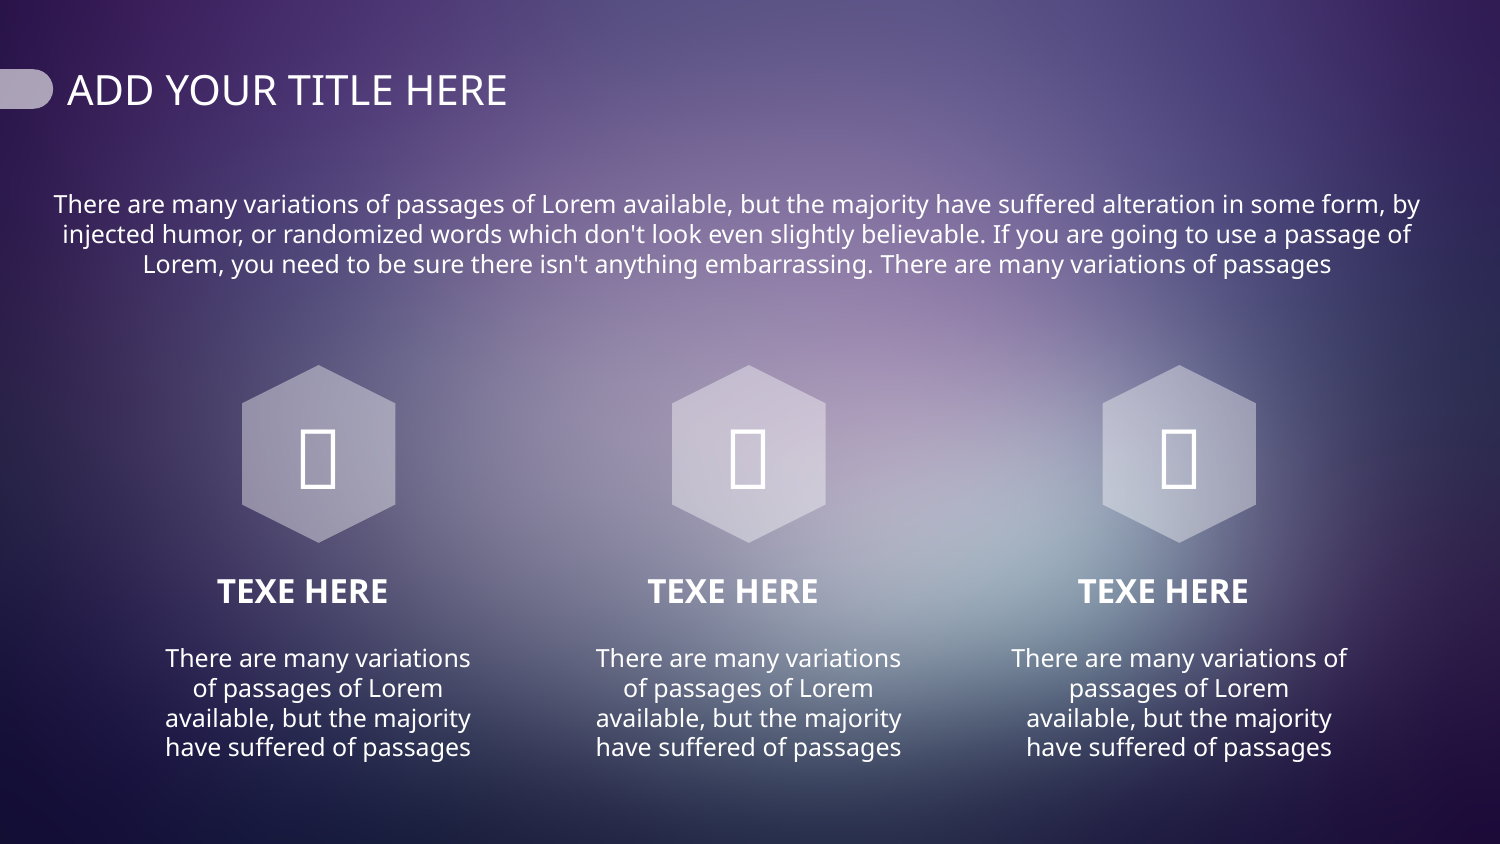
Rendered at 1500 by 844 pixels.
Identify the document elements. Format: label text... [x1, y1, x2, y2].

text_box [1003, 562, 1356, 767]
text_box There are many variations of passages of Lorem available, but the majority have suffered alteration in some form, by injected humor, or randomized words which don't look even slightly believable. If you are going to use a passage of Lorem, you need to be sure there isn't anything embarrassing. There are many variations of passages [34, 184, 1442, 283]
text_box [0, 69, 54, 109]
picture [0, 0, 1500, 844]
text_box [142, 562, 495, 767]
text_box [671, 364, 826, 544]
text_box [1102, 364, 1257, 544]
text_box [573, 562, 925, 767]
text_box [241, 364, 396, 544]
